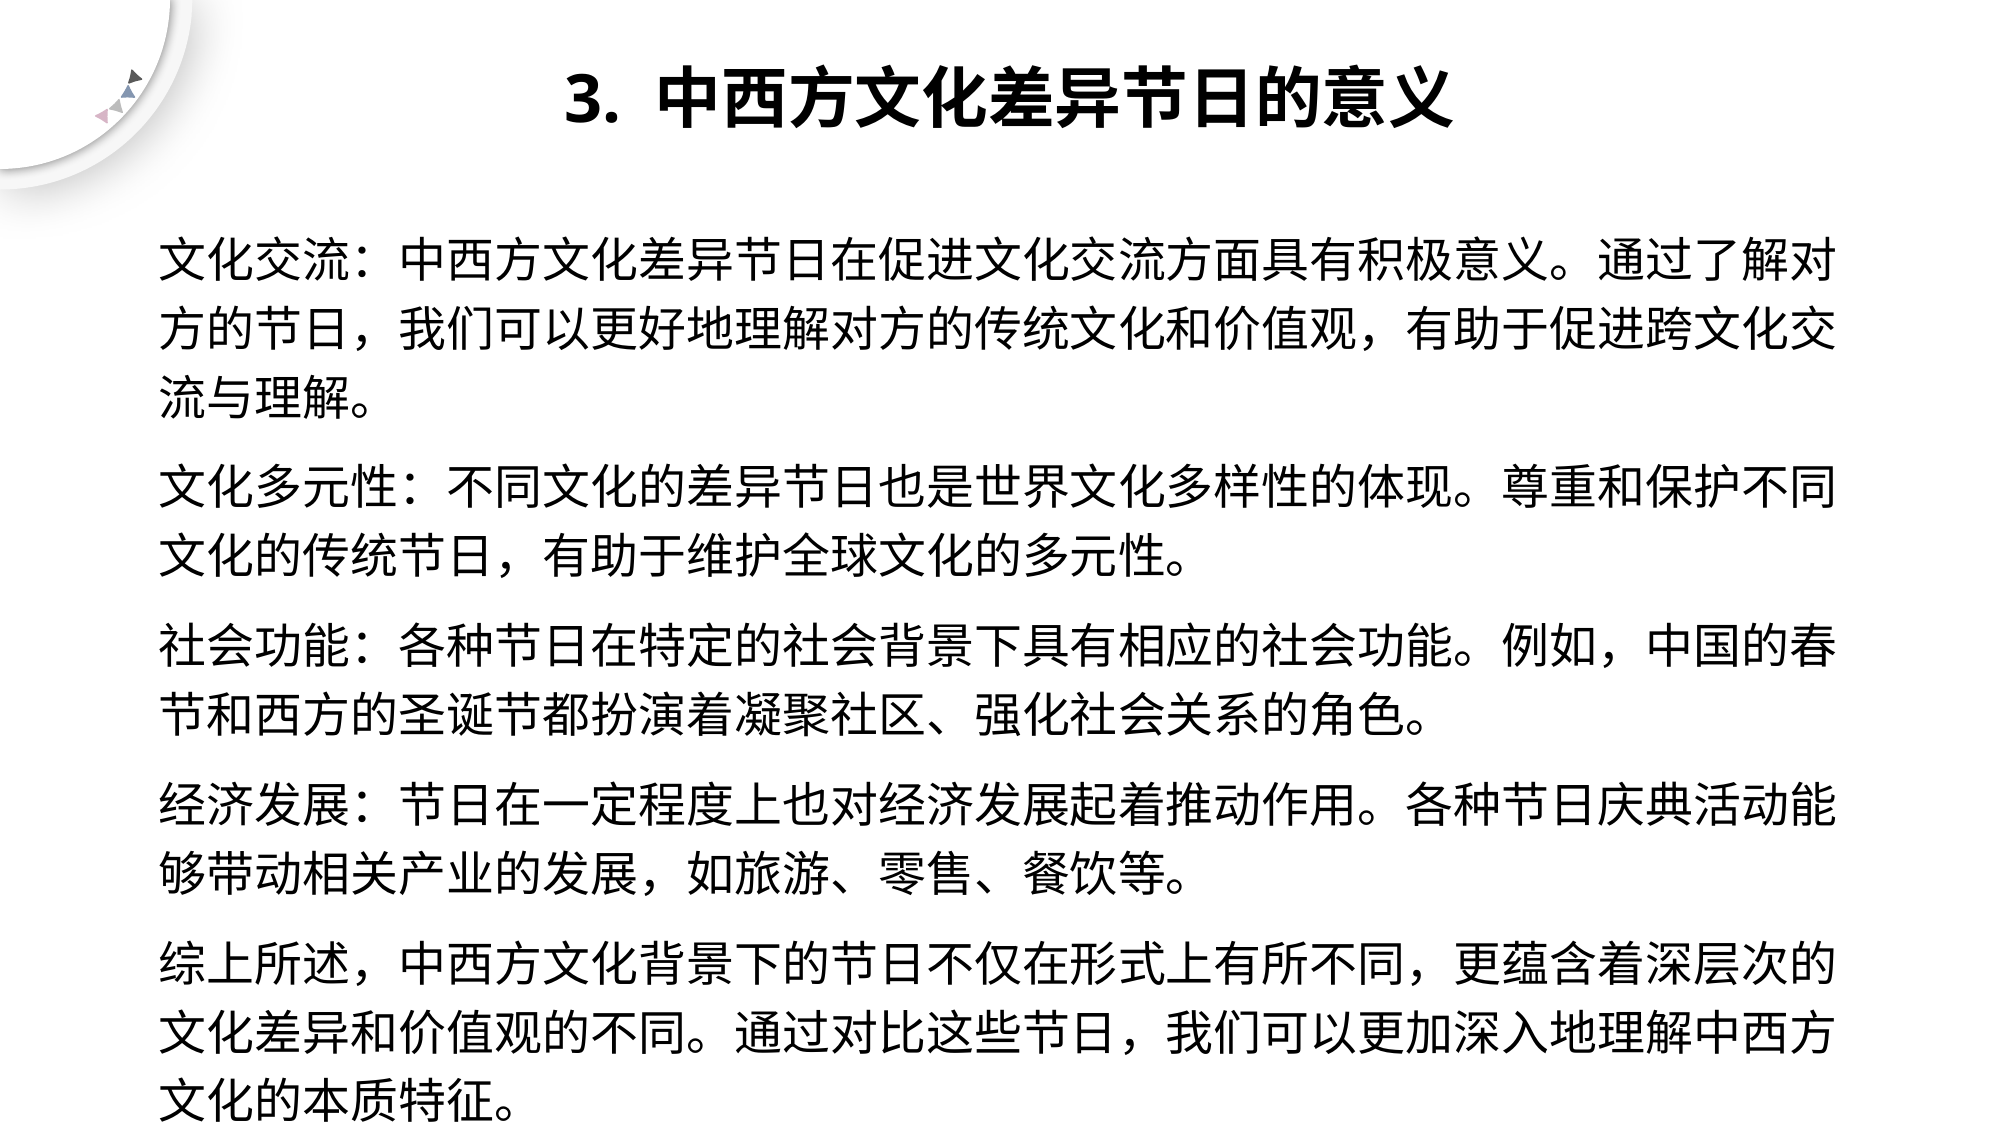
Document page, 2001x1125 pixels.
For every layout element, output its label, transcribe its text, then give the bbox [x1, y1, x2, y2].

list 文化交流：中西方文化差异节日在促进文化交流方面具有积极意义。通过了解对方的节日，我们可以更好地理解对方的传统文化和价值观，有助于促进跨文化交流与理解。 文化多元性：不同文化的差异节日也是世界文化多样性的体现。尊重和保护不同文化的传统节日，有助于维护全球文化的多元性。 社会功能：各种节日在特定的社会背景下具有相应的社会功能。例如，中国的春节和西方的圣诞节都扮演着凝聚社区、强化社会关系的角色。 经济发展：节日在一定程度上也对经济发展起着推动作用。各种节日庆典活动能够带动相关产业的发展，如旅游、零售、餐饮等。 综上所述，中西方文化背景下的节日不仅在形式上有所不同，更蕴含着深层次的文化差异和价值观的不同。通过对比这些节日，我们可以更加深入地理解中西方文化的本质特征。 [143, 210, 1869, 996]
title 3. 中西方文化差异节日的意义 [208, 45, 1812, 131]
